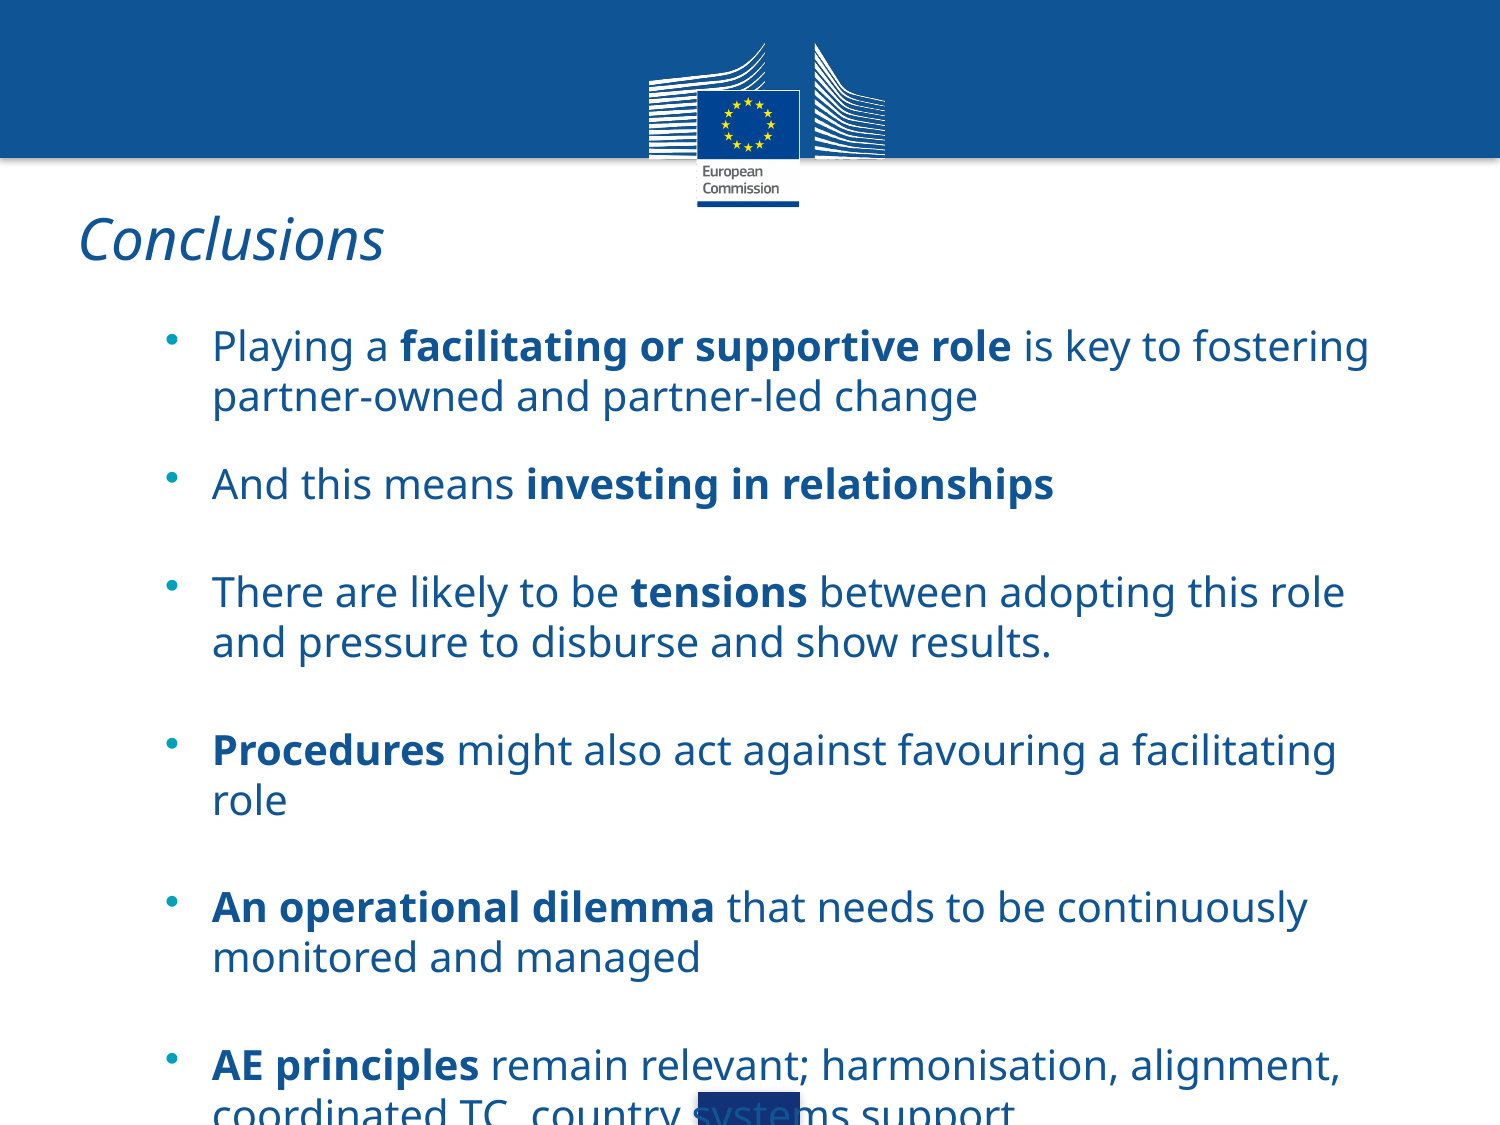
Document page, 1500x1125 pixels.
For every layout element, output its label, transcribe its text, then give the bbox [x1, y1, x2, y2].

list Playing a facilitating or supportive role is key to fostering partner-owned and partner-led change And this means investing in relationships There are likely to be tensions between adopting this role and pressure to disburse and show results. Procedures might also act against favouring a facilitating role An operational dilemma that needs to be continuously monitored and managed AE principles remain relevant; harmonisation, alignment, coordinated TC, country systems support [75, 312, 1425, 1063]
title Conclusions [62, 174, 1413, 300]
picture [649, 42, 885, 174]
